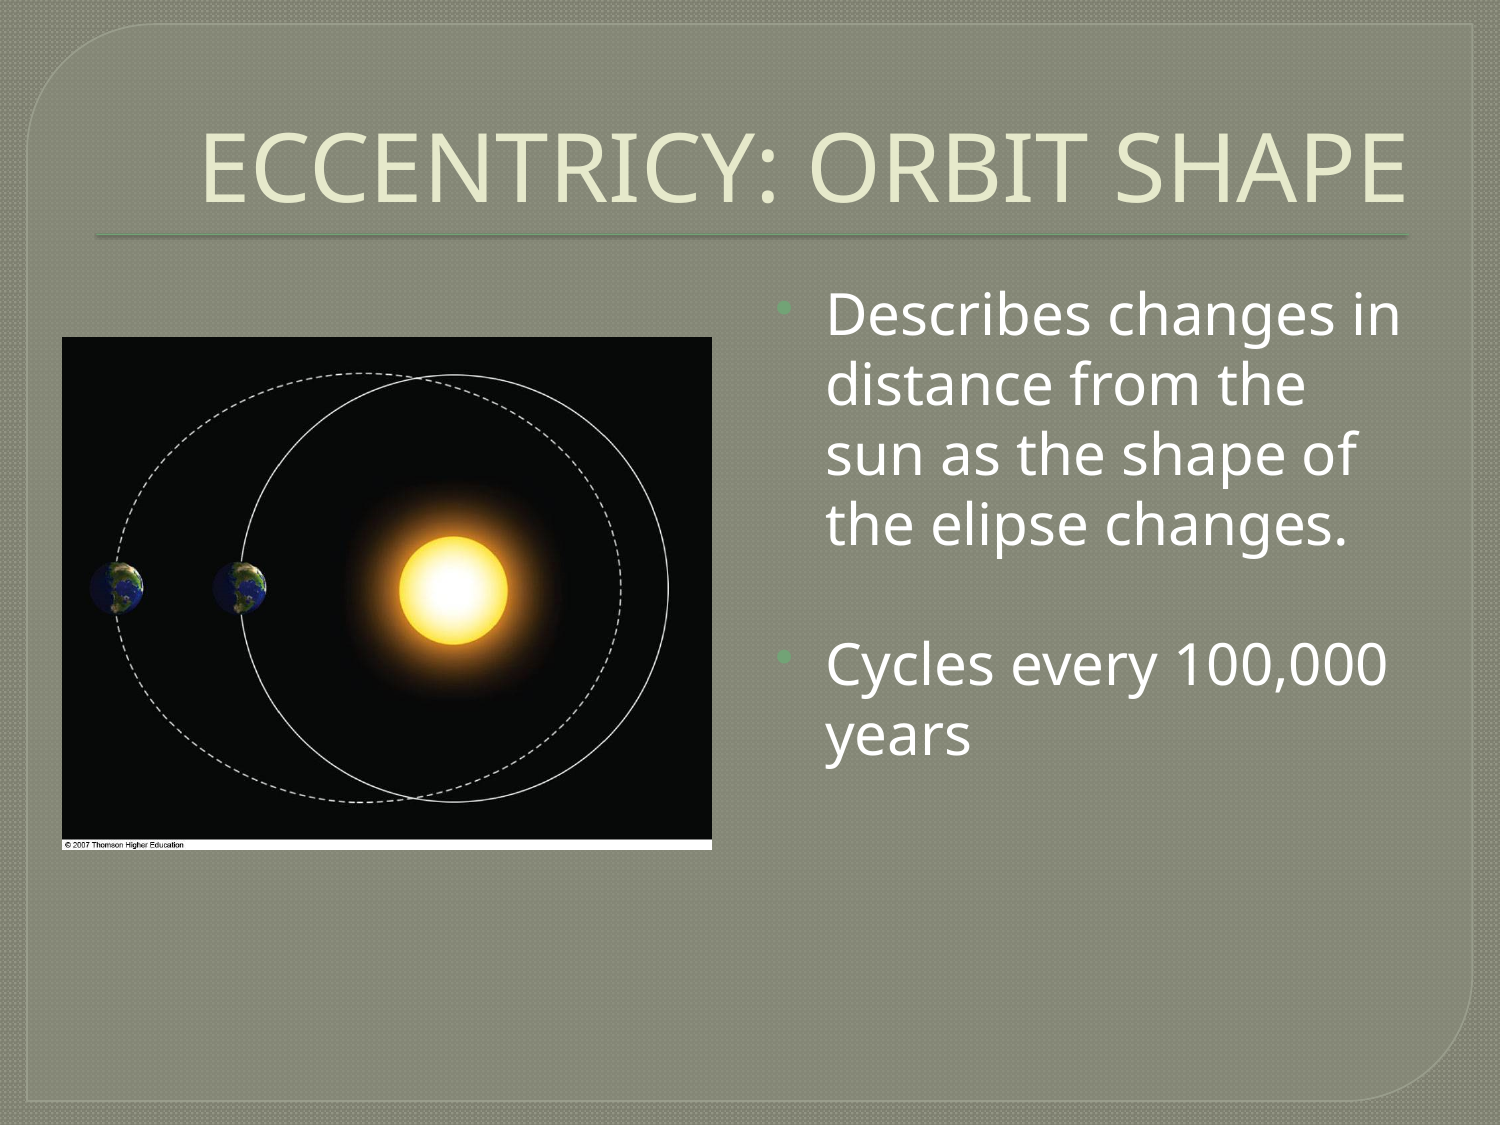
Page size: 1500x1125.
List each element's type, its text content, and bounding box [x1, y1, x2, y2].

picture [62, 337, 712, 851]
title ECCENTRICY: ORBIT SHAPE [75, 41, 1425, 230]
list Describes changes in distance from the sun as the shape of the elipse changes. Cycles every 100,000 years [762, 270, 1425, 1013]
